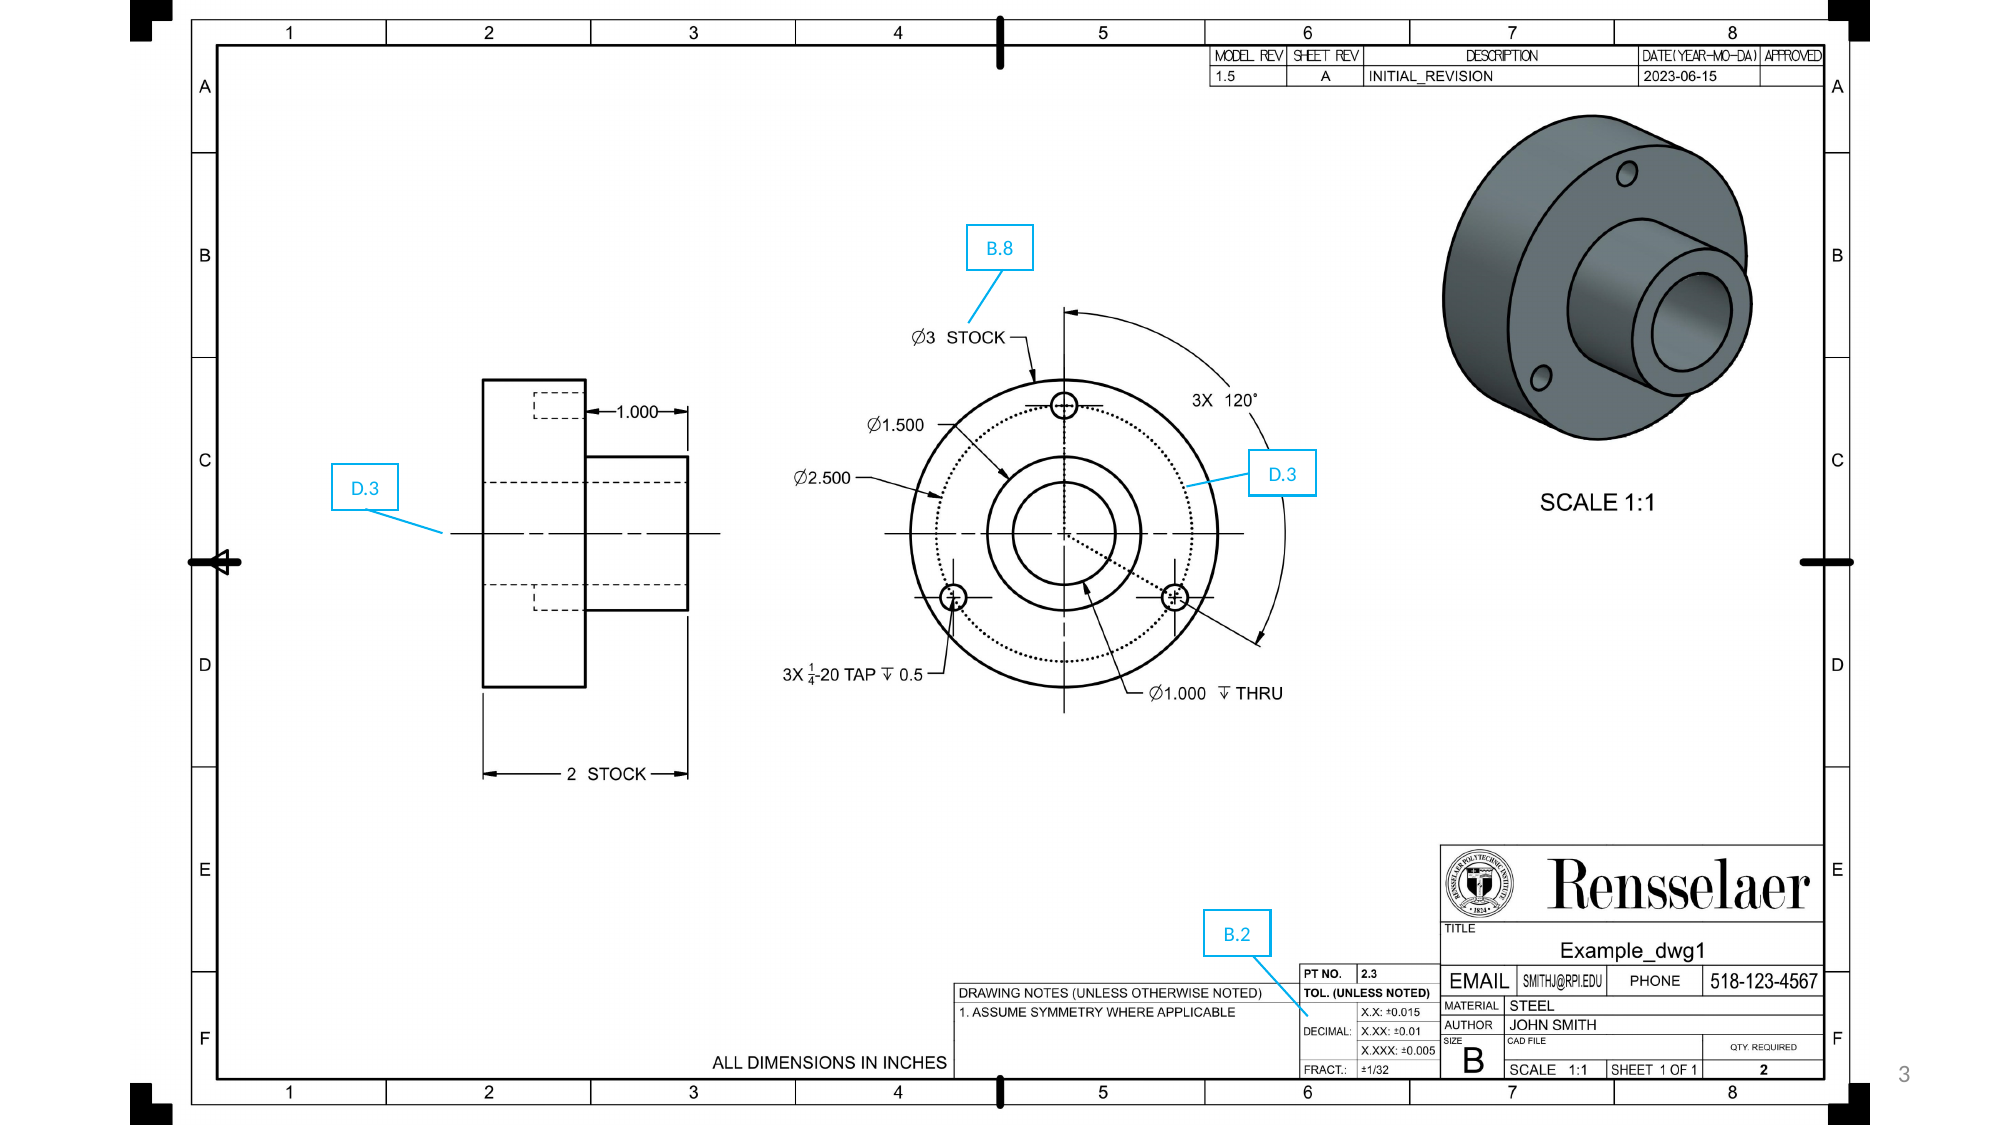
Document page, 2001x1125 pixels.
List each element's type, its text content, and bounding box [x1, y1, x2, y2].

picture [130, 0, 1870, 1125]
slide_number 3 [1870, 1042, 1926, 1103]
